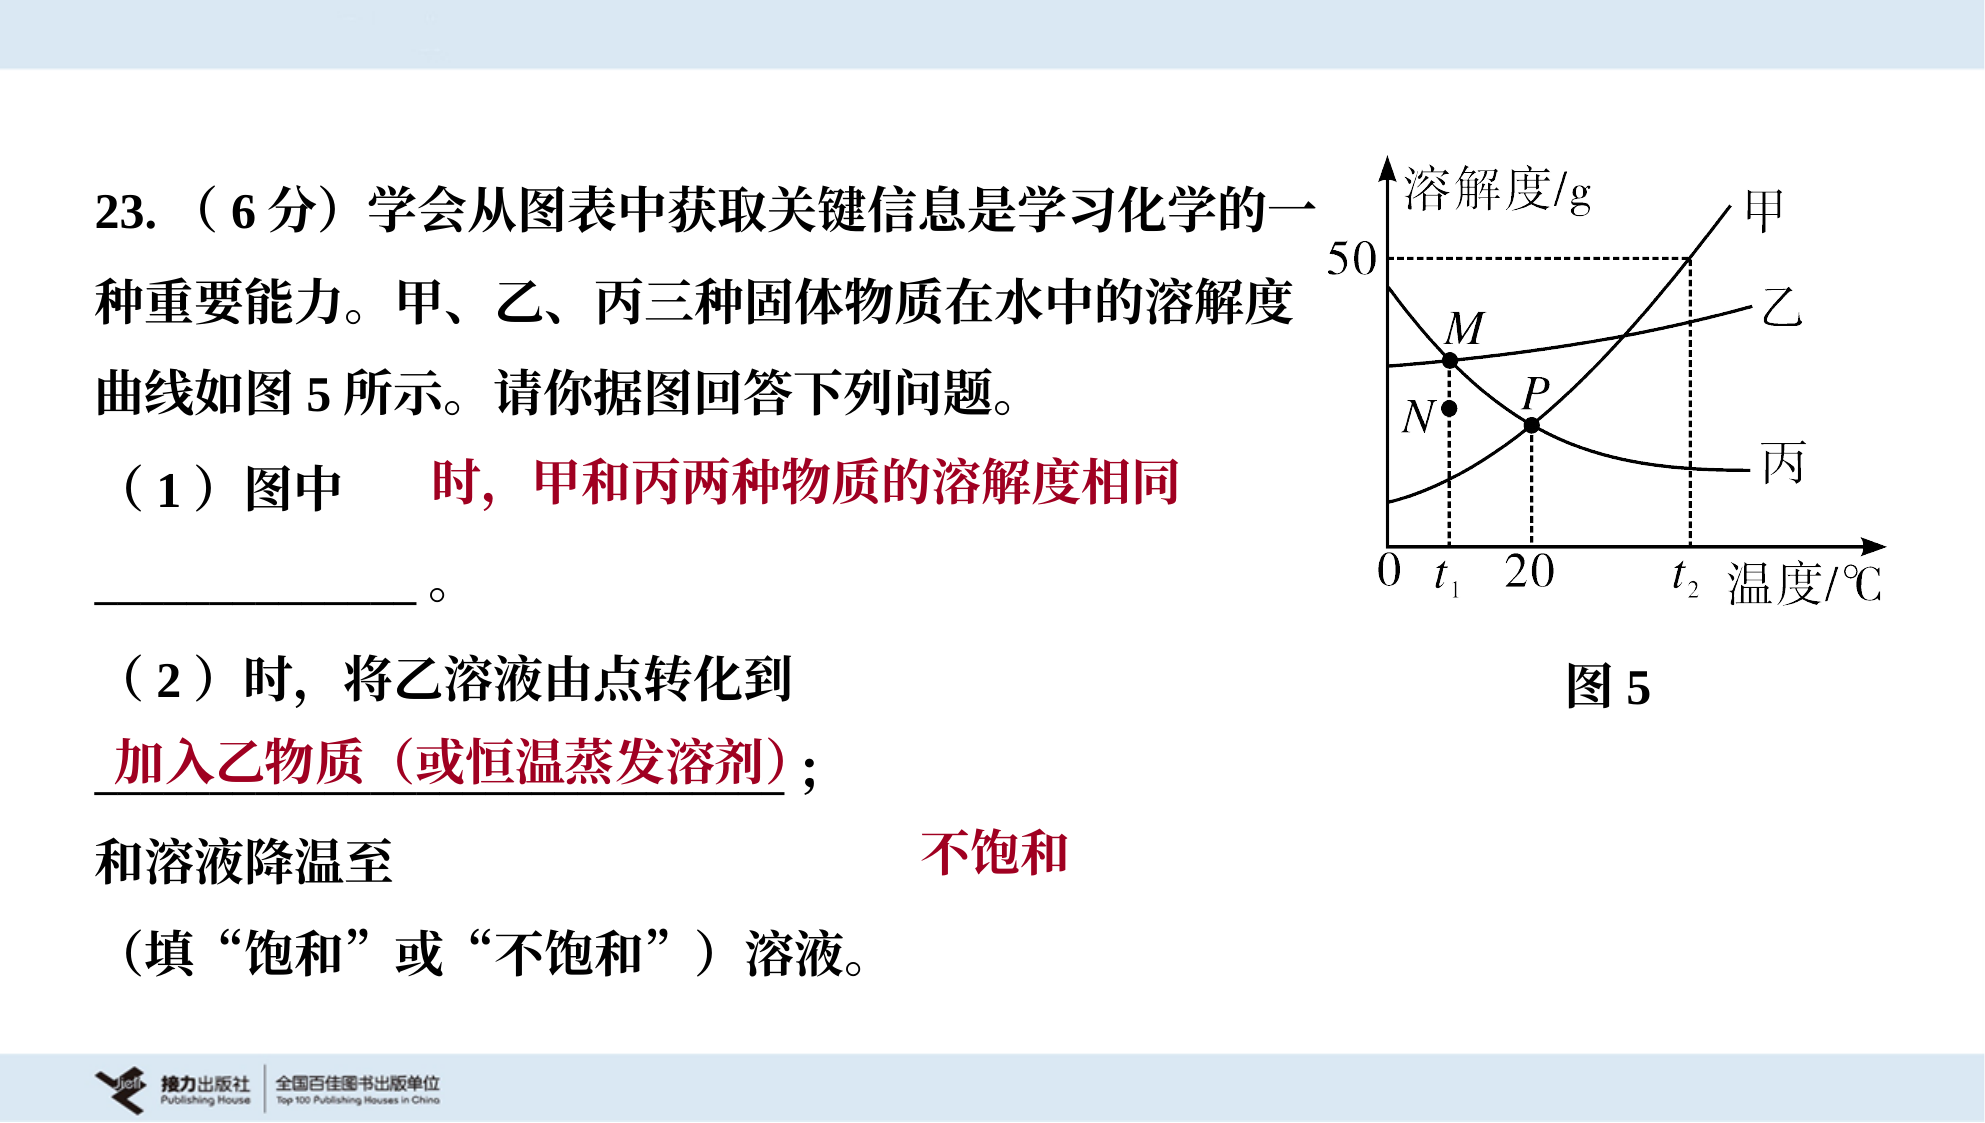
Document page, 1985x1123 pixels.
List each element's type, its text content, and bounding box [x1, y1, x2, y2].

text_box 23.（6分）学会从图表中获取关键信息是学习化学的一 种重要能力。甲、乙、丙三种固体物质在水中的溶解度 曲线如图5所示。请你据图回答下列问题。 [94, 146, 1311, 422]
text_box 加入乙物质（或恒温蒸发溶剂） [95, 702, 835, 790]
text_box 图5 [1564, 626, 1652, 774]
text_box 不饱和 [902, 794, 1090, 882]
picture [0, 0, 1985, 1122]
